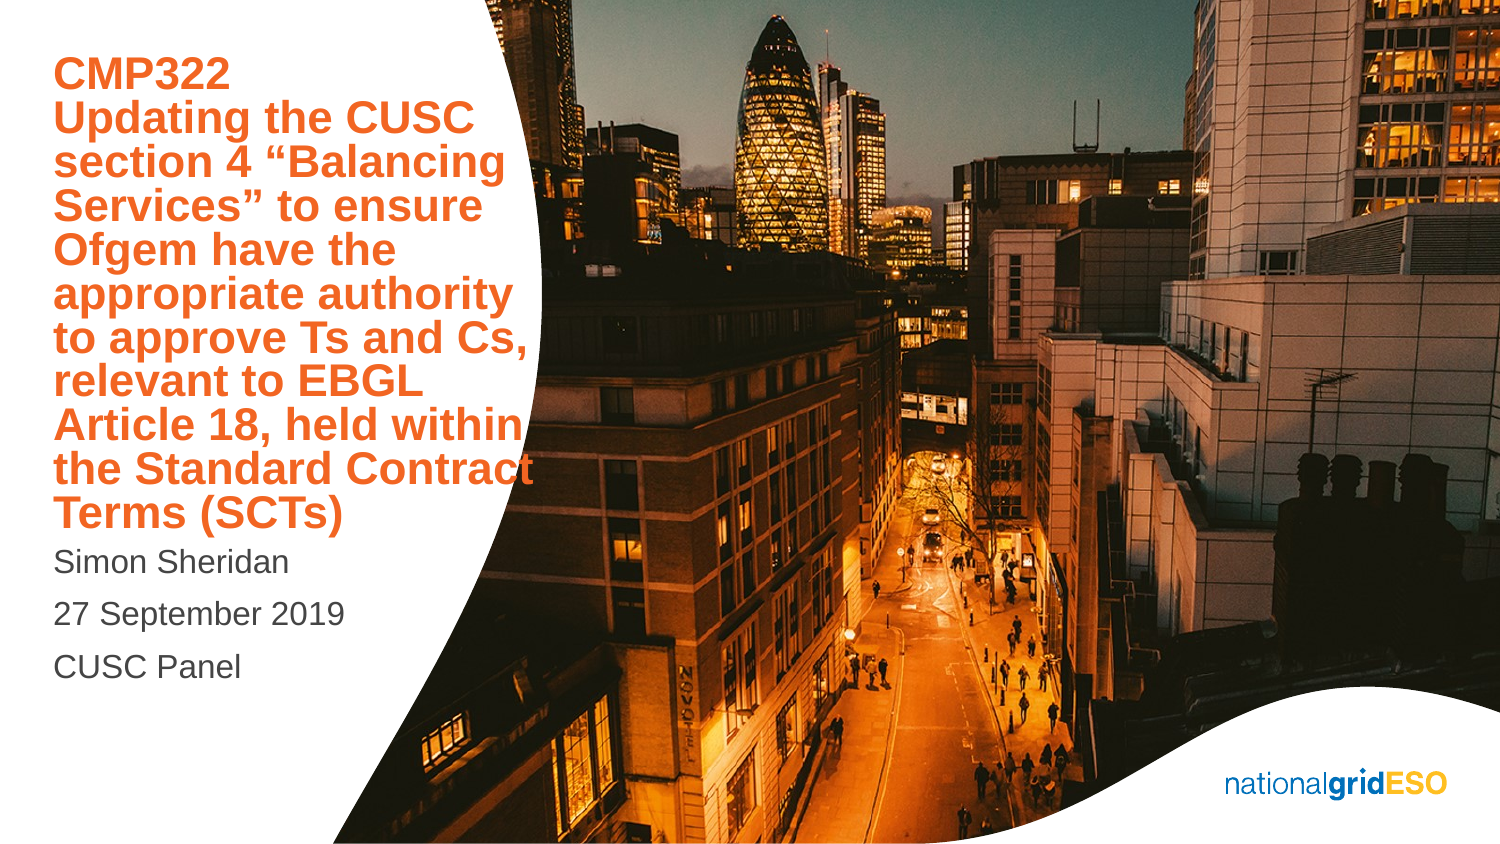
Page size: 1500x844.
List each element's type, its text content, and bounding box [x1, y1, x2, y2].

title CMP322 Updating the CUSC section 4 “Balancing Services” to ensure Ofgem have the appropriate authority to approve Ts and Cs, relevant to EBGL Article 18, held within the Standard Contract Terms (SCTs) [53, 54, 327, 233]
picture [332, 0, 1500, 844]
list Simon Sheridan 27 September 2019 CUSC Panel [53, 540, 327, 687]
